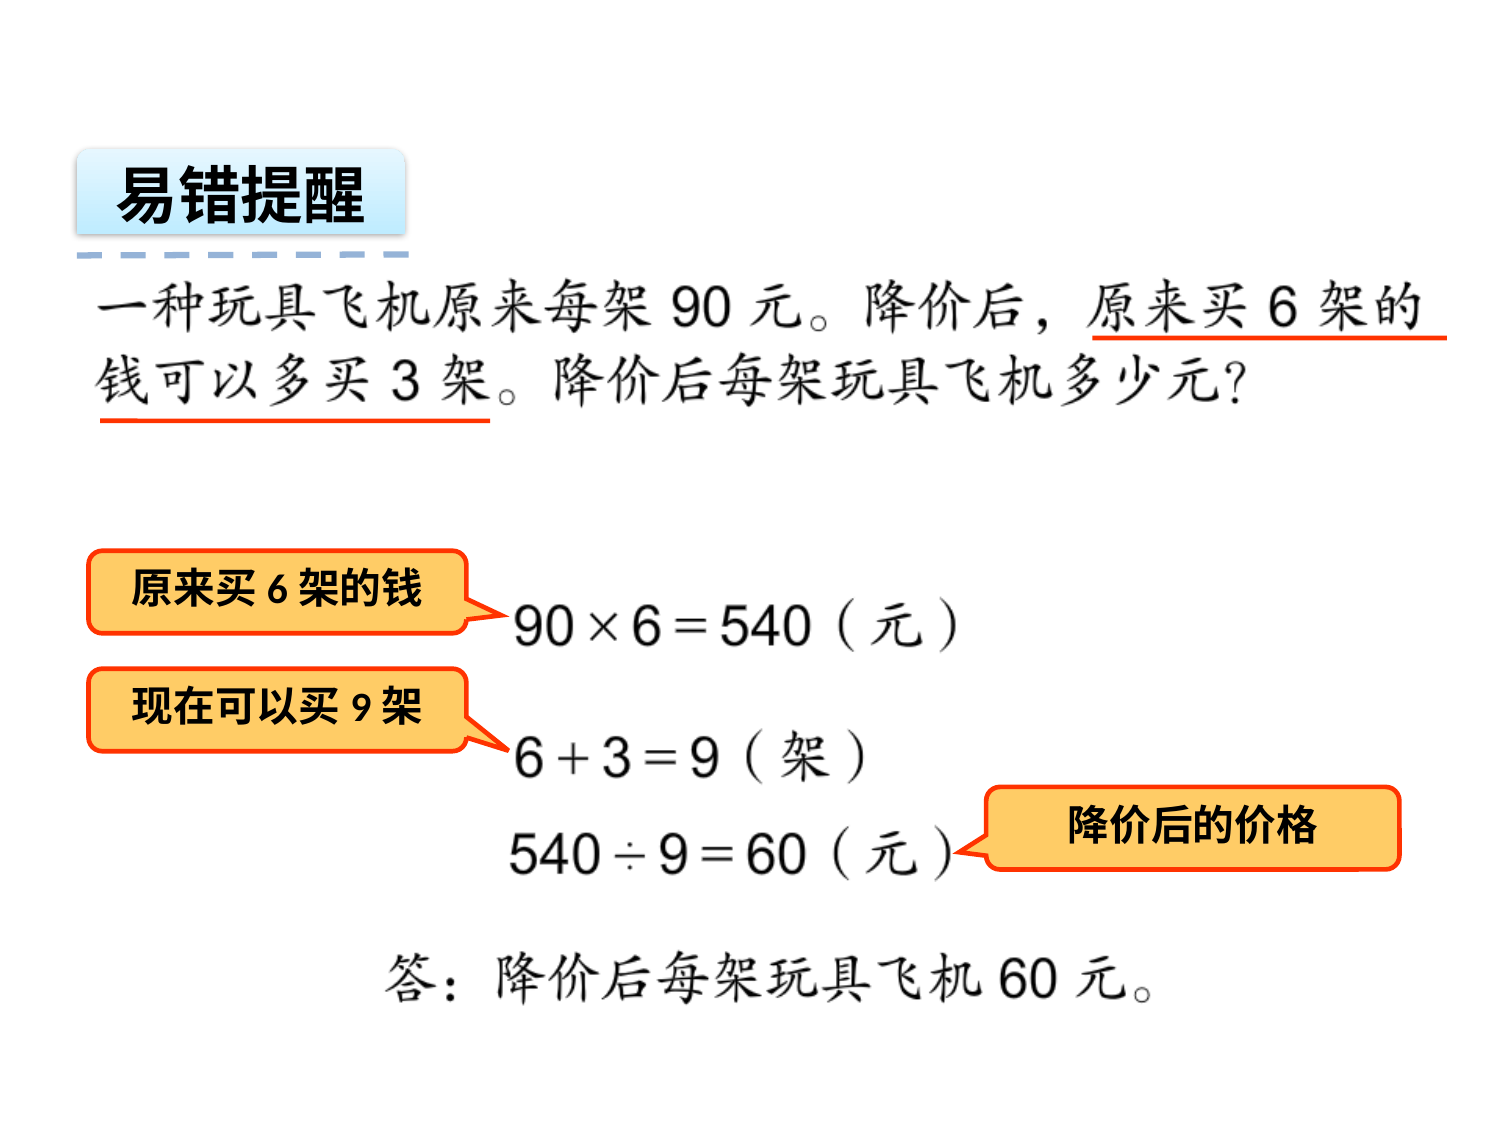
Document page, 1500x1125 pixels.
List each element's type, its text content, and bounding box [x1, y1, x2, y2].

text_box 易错提醒 [76, 148, 406, 235]
picture [76, 266, 1430, 413]
text_box 原来买6架的钱 [88, 550, 496, 634]
picture [501, 821, 960, 882]
text_box 降价后的价格 [963, 786, 1400, 870]
picture [371, 947, 1164, 1012]
picture [513, 727, 885, 791]
text_box 现在可以买9架 [88, 668, 508, 752]
picture [501, 585, 962, 663]
